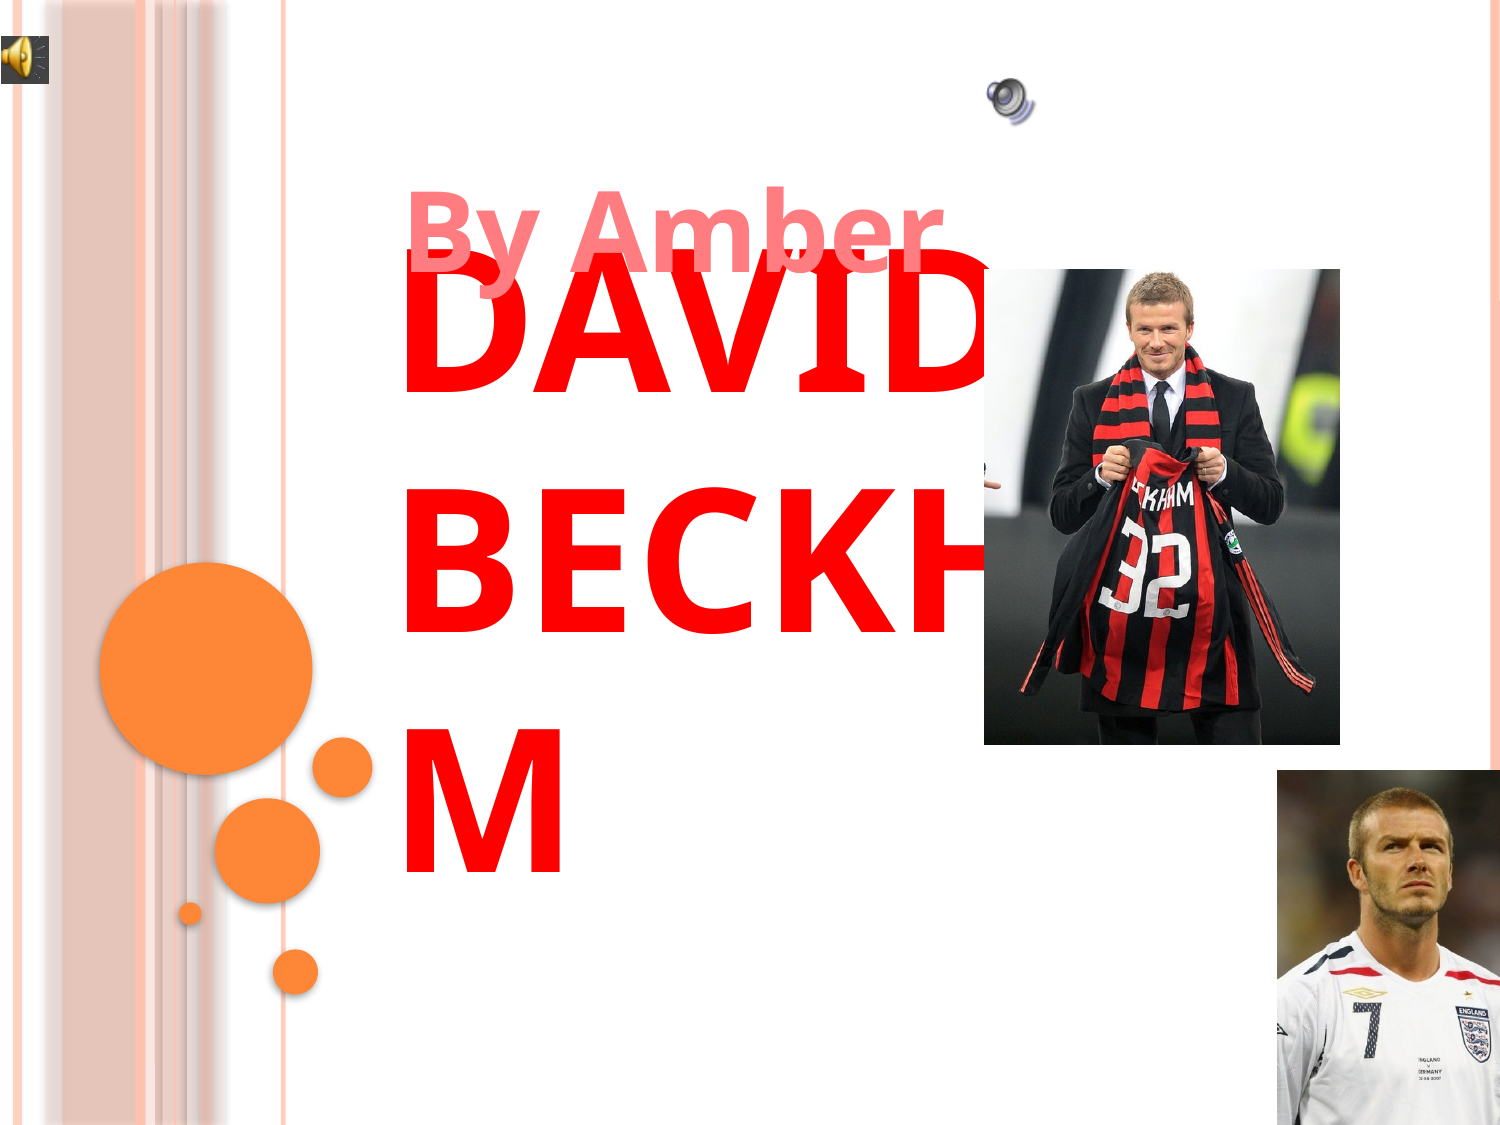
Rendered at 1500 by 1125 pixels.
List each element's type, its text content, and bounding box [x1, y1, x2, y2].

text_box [985, 77, 1037, 129]
picture [0, 34, 51, 86]
picture [1276, 769, 1500, 1125]
picture [983, 268, 1340, 745]
title David Beckham [375, 609, 1388, 921]
subtitle By Amber [386, 152, 1043, 242]
